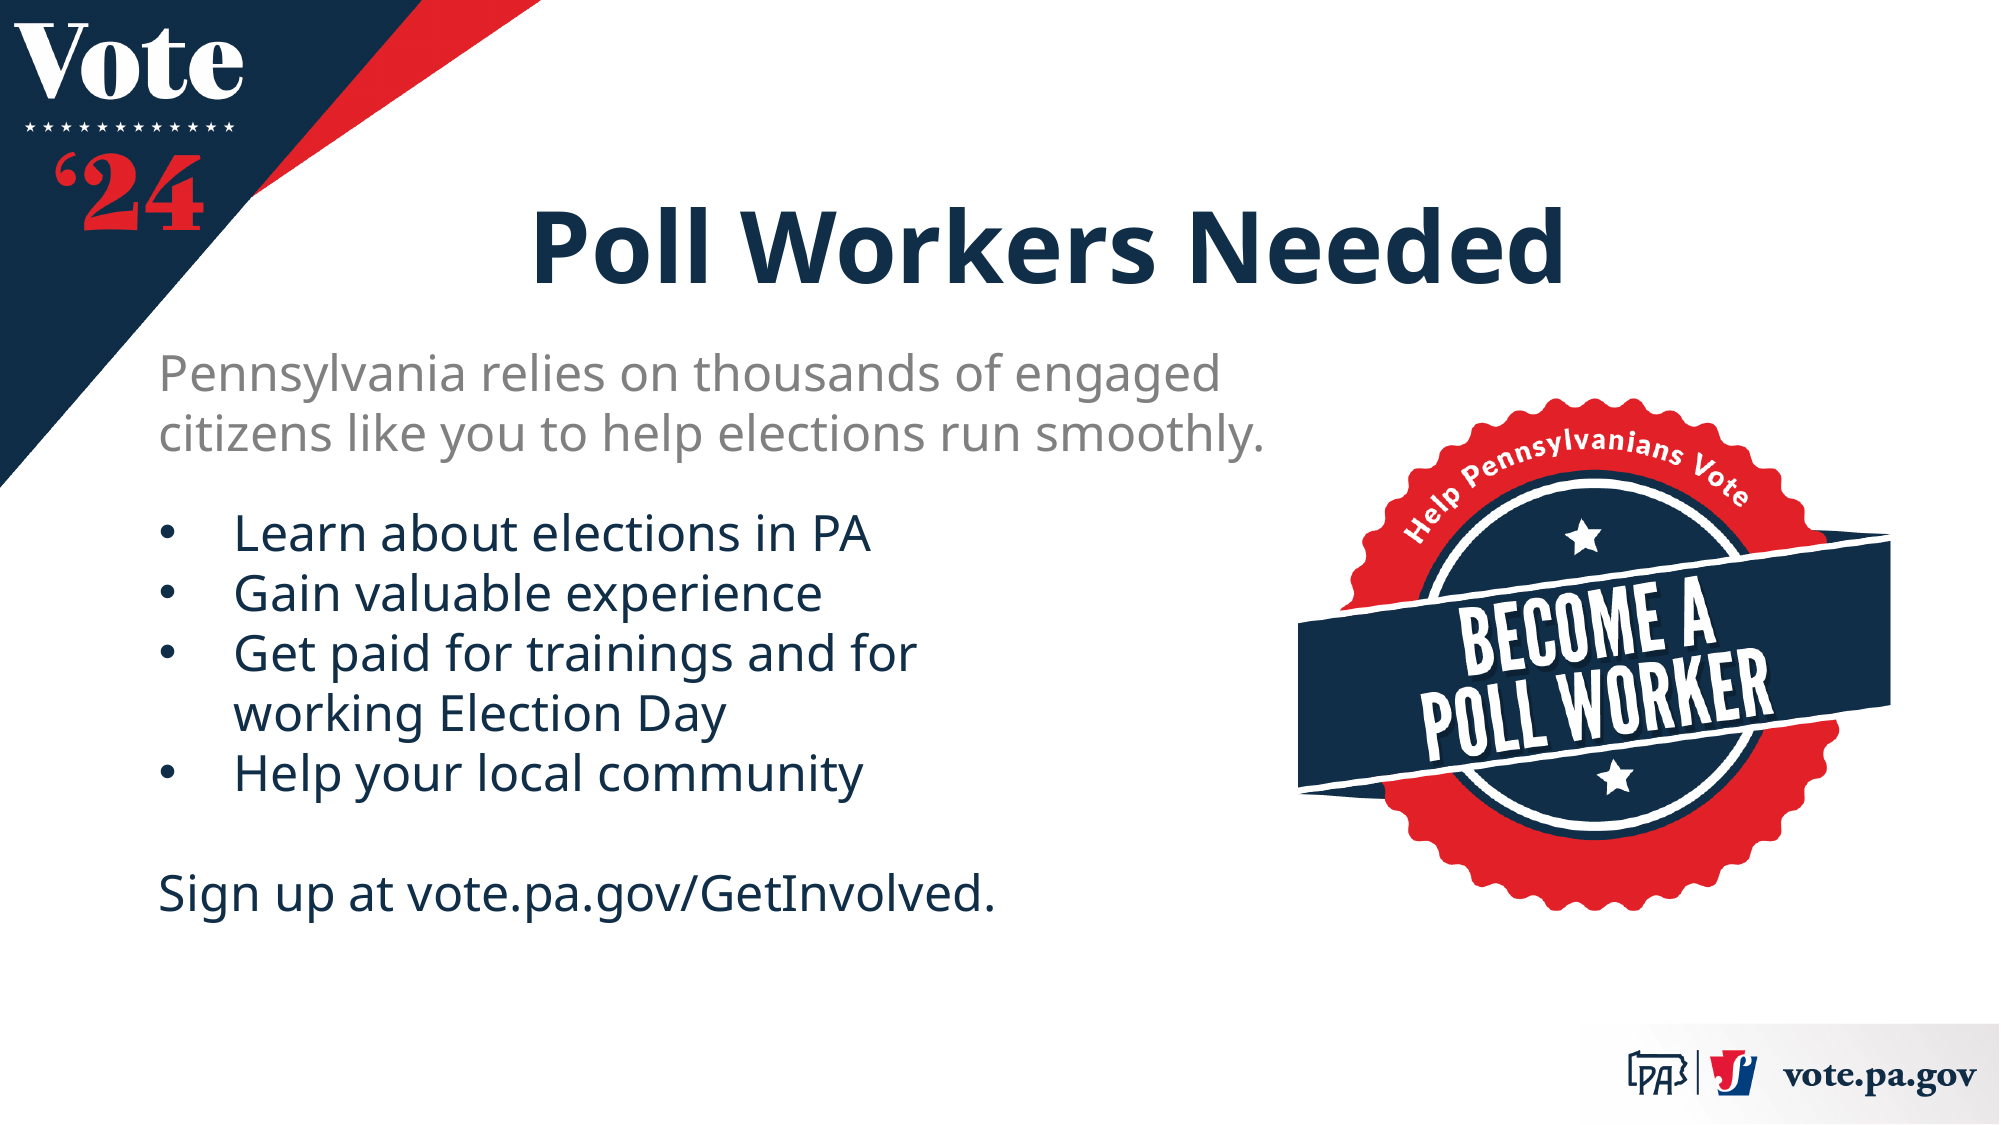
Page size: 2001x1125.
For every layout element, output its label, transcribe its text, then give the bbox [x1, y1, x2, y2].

text_box Poll Workers Needed [366, 190, 1732, 335]
picture [1294, 397, 1901, 911]
picture [0, 0, 588, 535]
text_box Pennsylvania relies on thousands of engaged citizens like you to help elections run smoothly. [144, 334, 1318, 470]
text_box Learn about elections in PA Gain valuable experience Get paid for trainings and for working Election Day Help your local community Sign up at vote.pa.gov/GetInvolved. [144, 494, 1093, 929]
picture [1467, 919, 2000, 1125]
